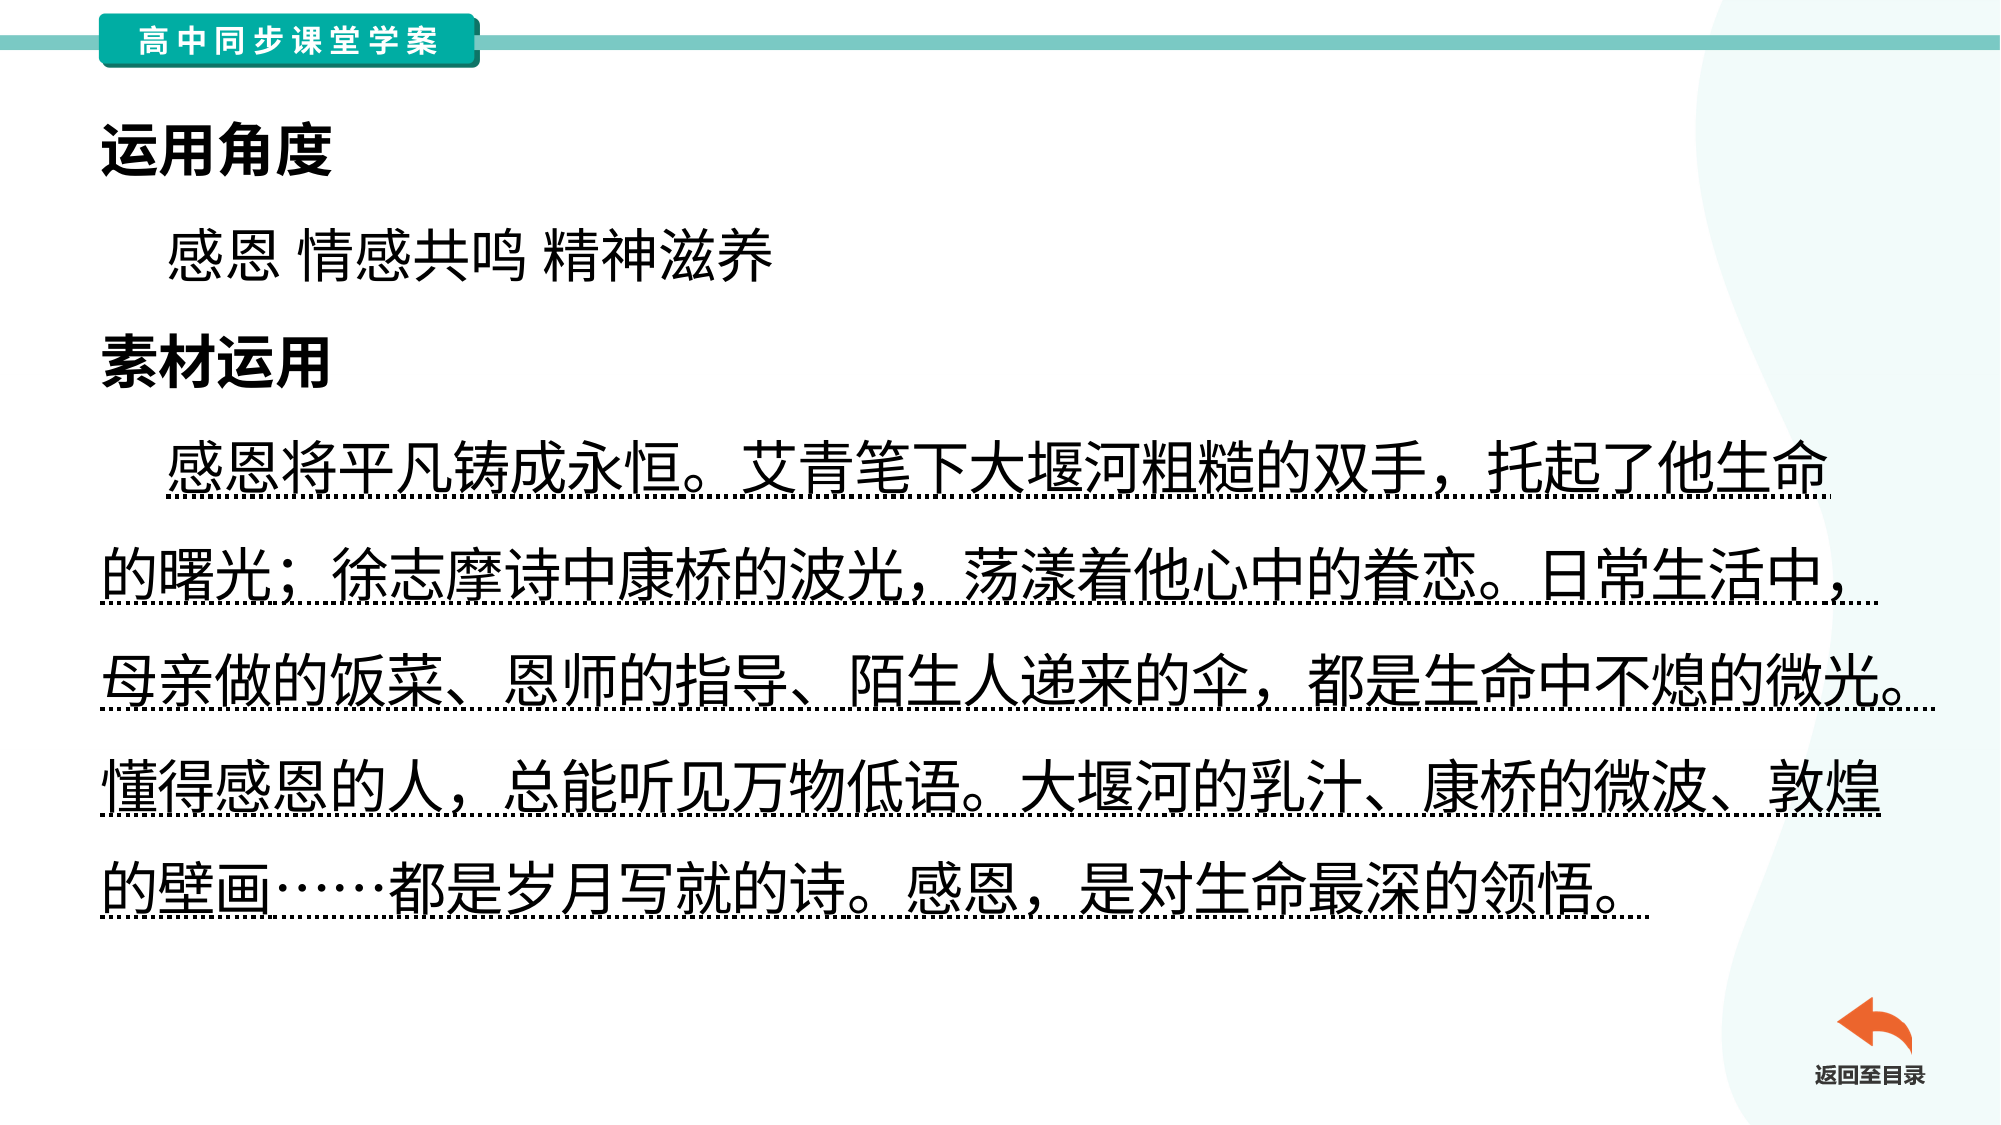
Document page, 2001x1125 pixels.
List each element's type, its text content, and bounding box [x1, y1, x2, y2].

text_box 运用角度 感恩 情感共鸣 精神滋养 素材运用 感恩将平凡铸成永恒。艾青笔下大堰河粗糙的双手，托起了他生命 的曙光；徐志摩诗中康桥的波光，荡漾着他心中的眷恋。日常生活中， 母亲做的饭菜、恩师的指导、陌生人递来的伞，都是生命中不熄的微光。 懂得感恩的人，总能听见万物低语。大堰河的乳汁、康桥的微波、敦煌 的壁画……都是岁月写就的诗。感恩，是对生命最深的领悟。 [100, 76, 1899, 912]
picture [0, 0, 2000, 1125]
